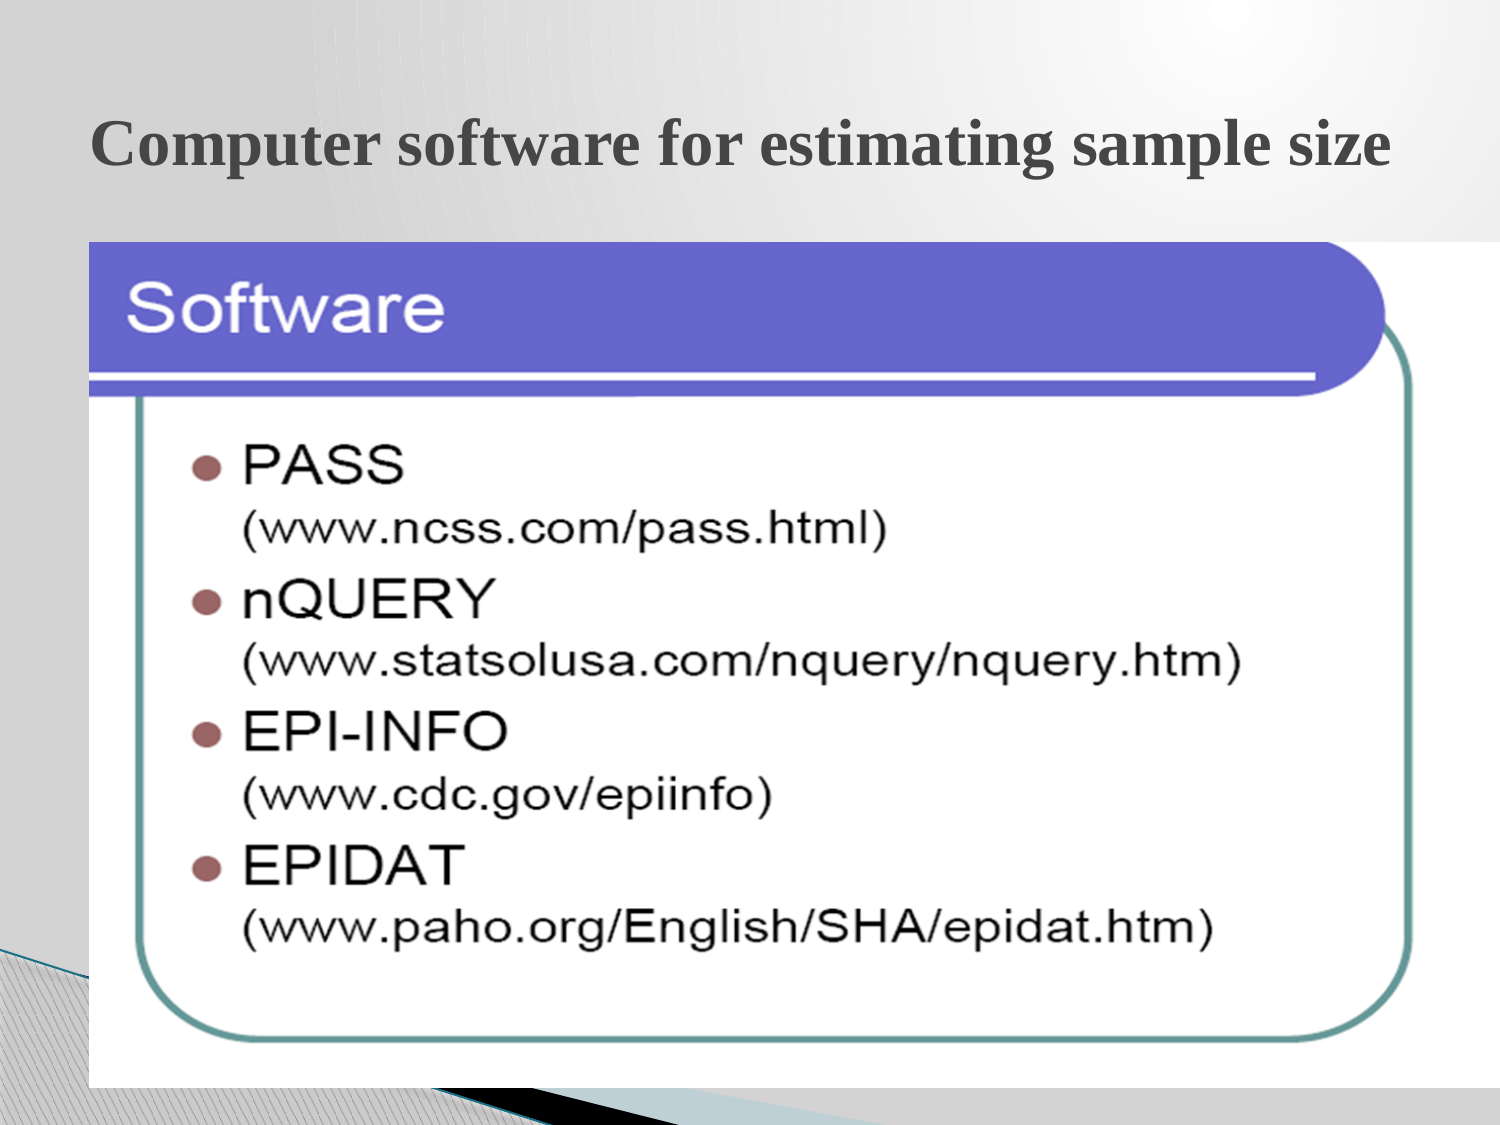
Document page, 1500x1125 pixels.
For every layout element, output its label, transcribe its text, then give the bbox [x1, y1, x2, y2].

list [89, 242, 1500, 1088]
title Computer software for estimating sample size [75, 45, 1425, 233]
